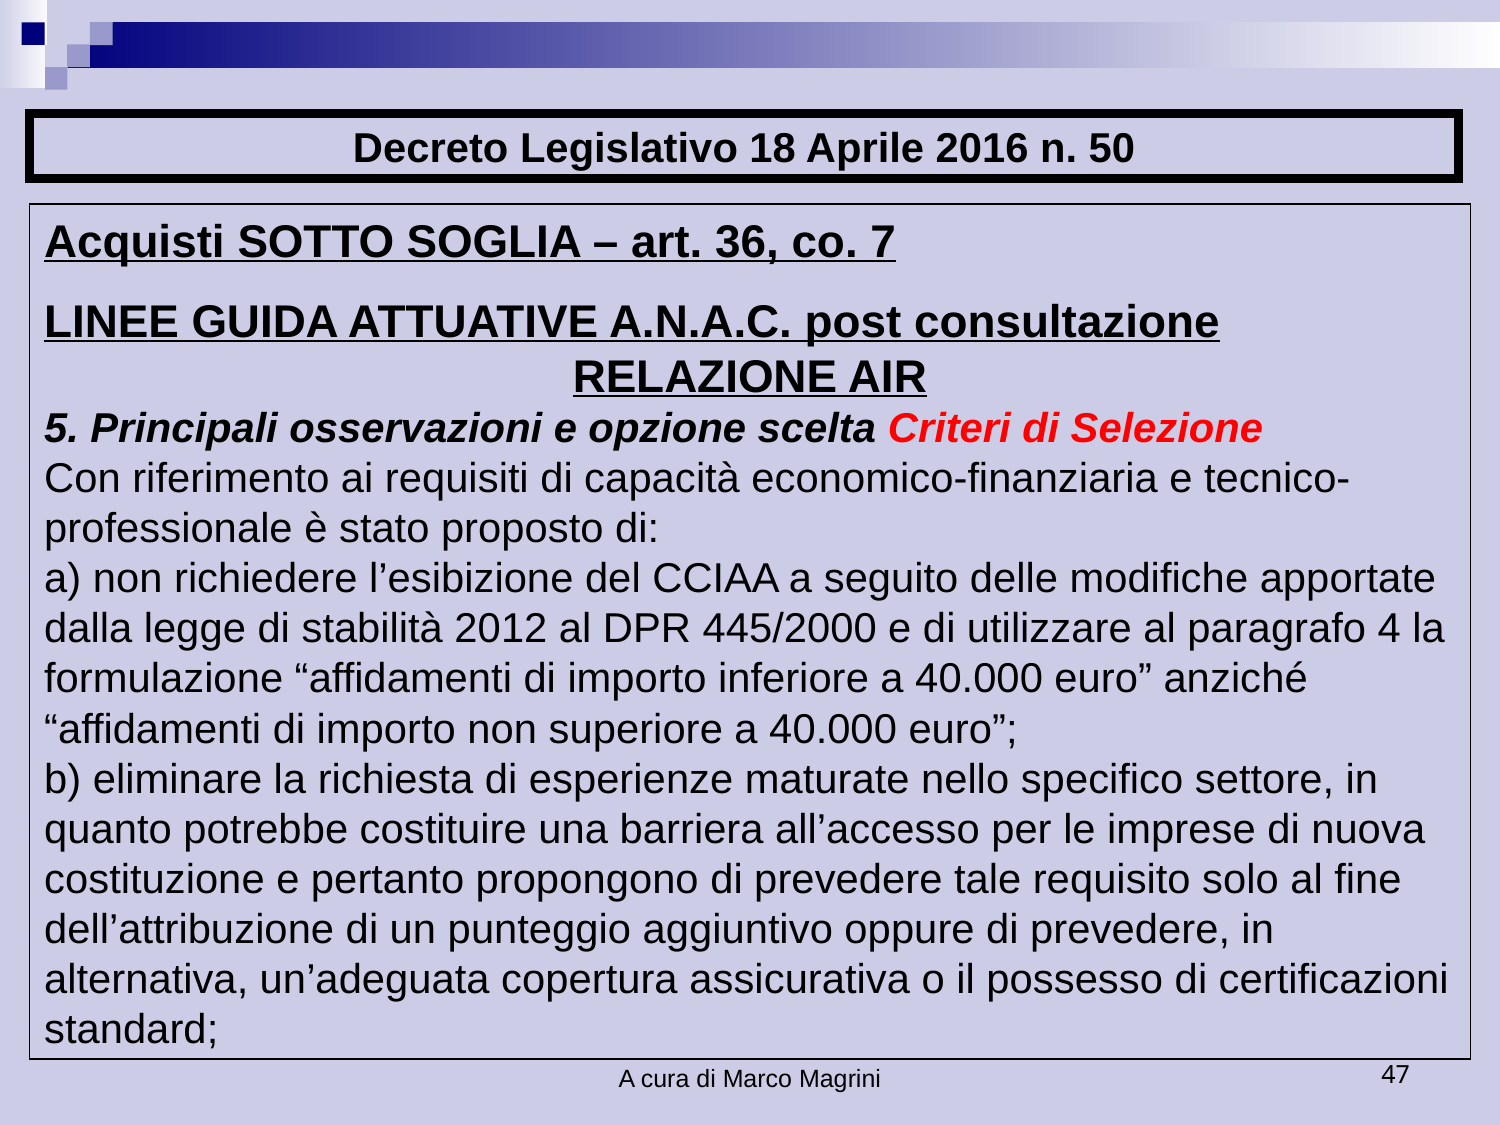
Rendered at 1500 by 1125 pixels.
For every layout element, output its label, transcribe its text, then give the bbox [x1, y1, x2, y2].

text_box Decreto Legislativo 18 Aprile 2016 n. 50 [29, 113, 1459, 179]
footer A cura di Marco Magrini [512, 1025, 988, 1100]
text_box Acquisti SOTTO SOGLIA – art. 36, co. 7 LINEE GUIDA ATTUATIVE A.N.A.C. post consultazione RELAZIONE AIR 5. Principali osservazioni e opzione scelta Criteri di Selezione Con riferimento ai requisiti di capacità economico-finanziaria e tecnico-professionale è stato proposto di: a) non richiedere l’esibizione del CCIAA a seguito delle modifiche apportate dalla legge di stabilità 2012 al DPR 445/2000 e di utilizzare al paragrafo 4 la formulazione “affidamenti di importo inferiore a 40.000 euro” anziché “affidamenti di importo non superiore a 40.000 euro”; b) eliminare la richiesta di esperienze maturate nello specifico settore, in quanto potrebbe costituire una barriera all’accesso per le imprese di nuova costituzione e pertanto propongono di prevedere tale requisito solo al fine dell’attribuzione di un punteggio aggiuntivo oppure di prevedere, in alternativa, un’adeguata copertura assicurativa o il possesso di certificazioni standard; [29, 203, 1471, 1059]
slide_number 47 [1074, 1025, 1425, 1100]
